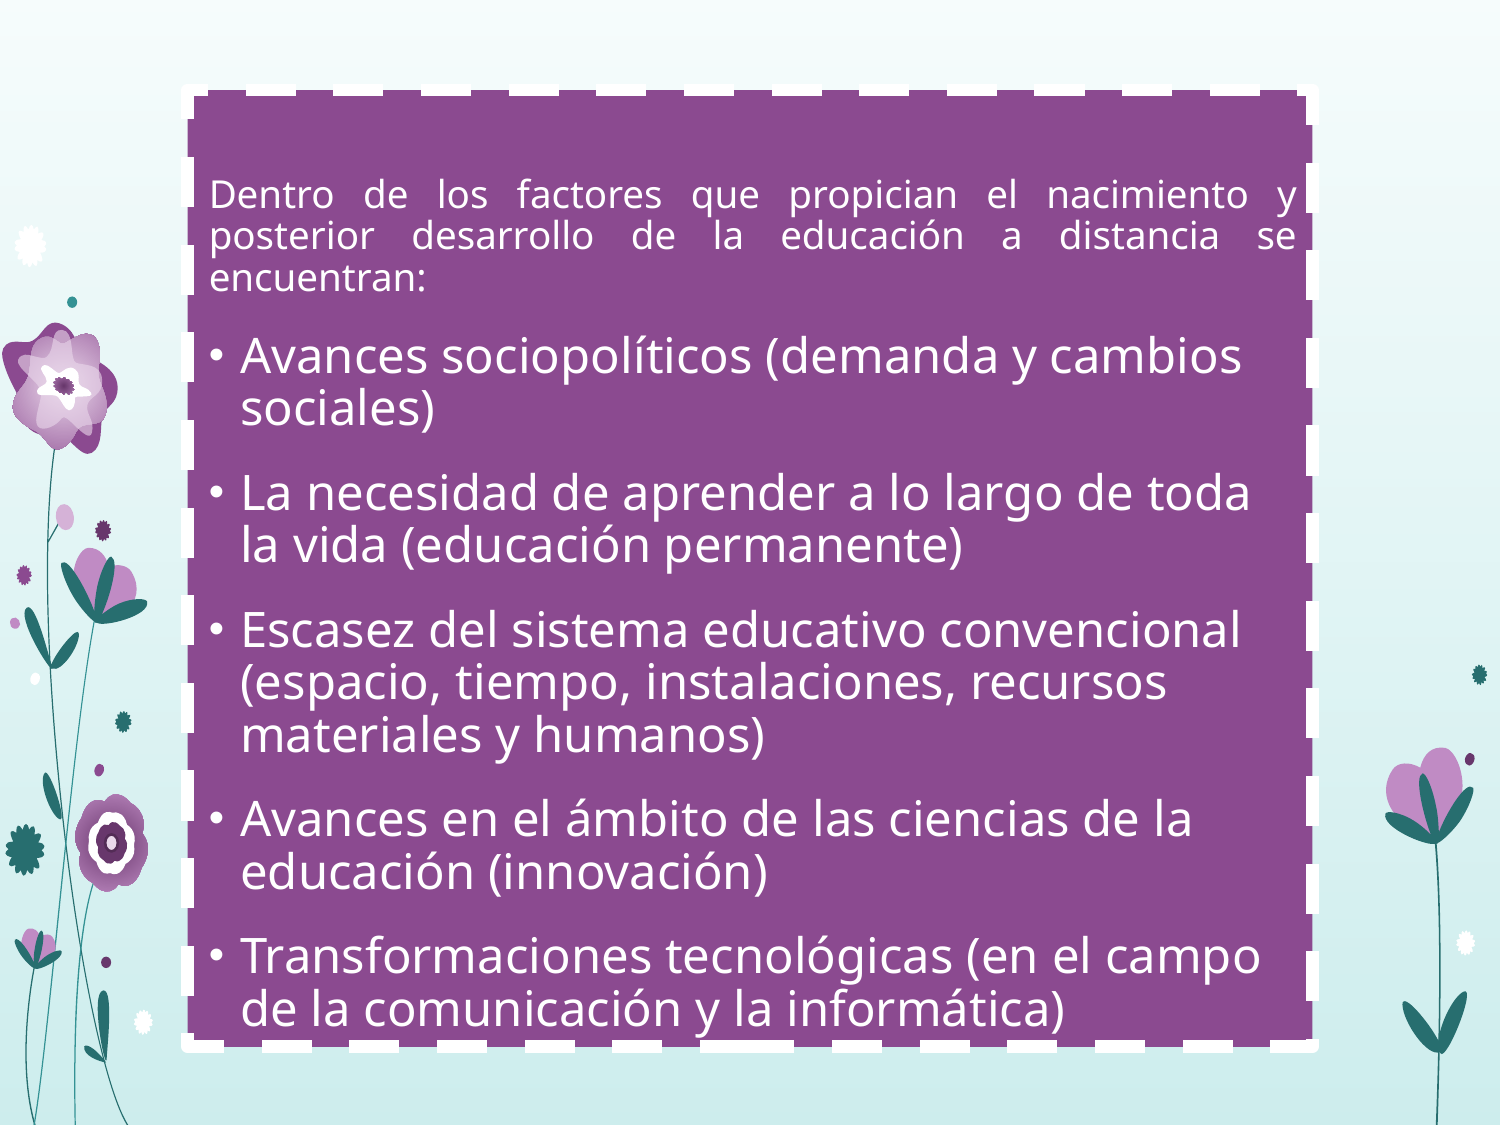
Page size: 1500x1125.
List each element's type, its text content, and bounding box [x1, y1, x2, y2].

list Dentro de los factores que propician el nacimiento y posterior desarrollo de la educación a distancia se encuentran: Avances sociopolíticos (demanda y cambios sociales) La necesidad de aprender a lo largo de toda la vida (educación permanente) Escasez del sistema educativo convencional (espacio, tiempo, instalaciones, recursos materiales y humanos) Avances en el ámbito de las ciencias de la educación (innovación) Transformaciones tecnológicas (en el campo de la comunicación y la informática) [185, 88, 1315, 1049]
